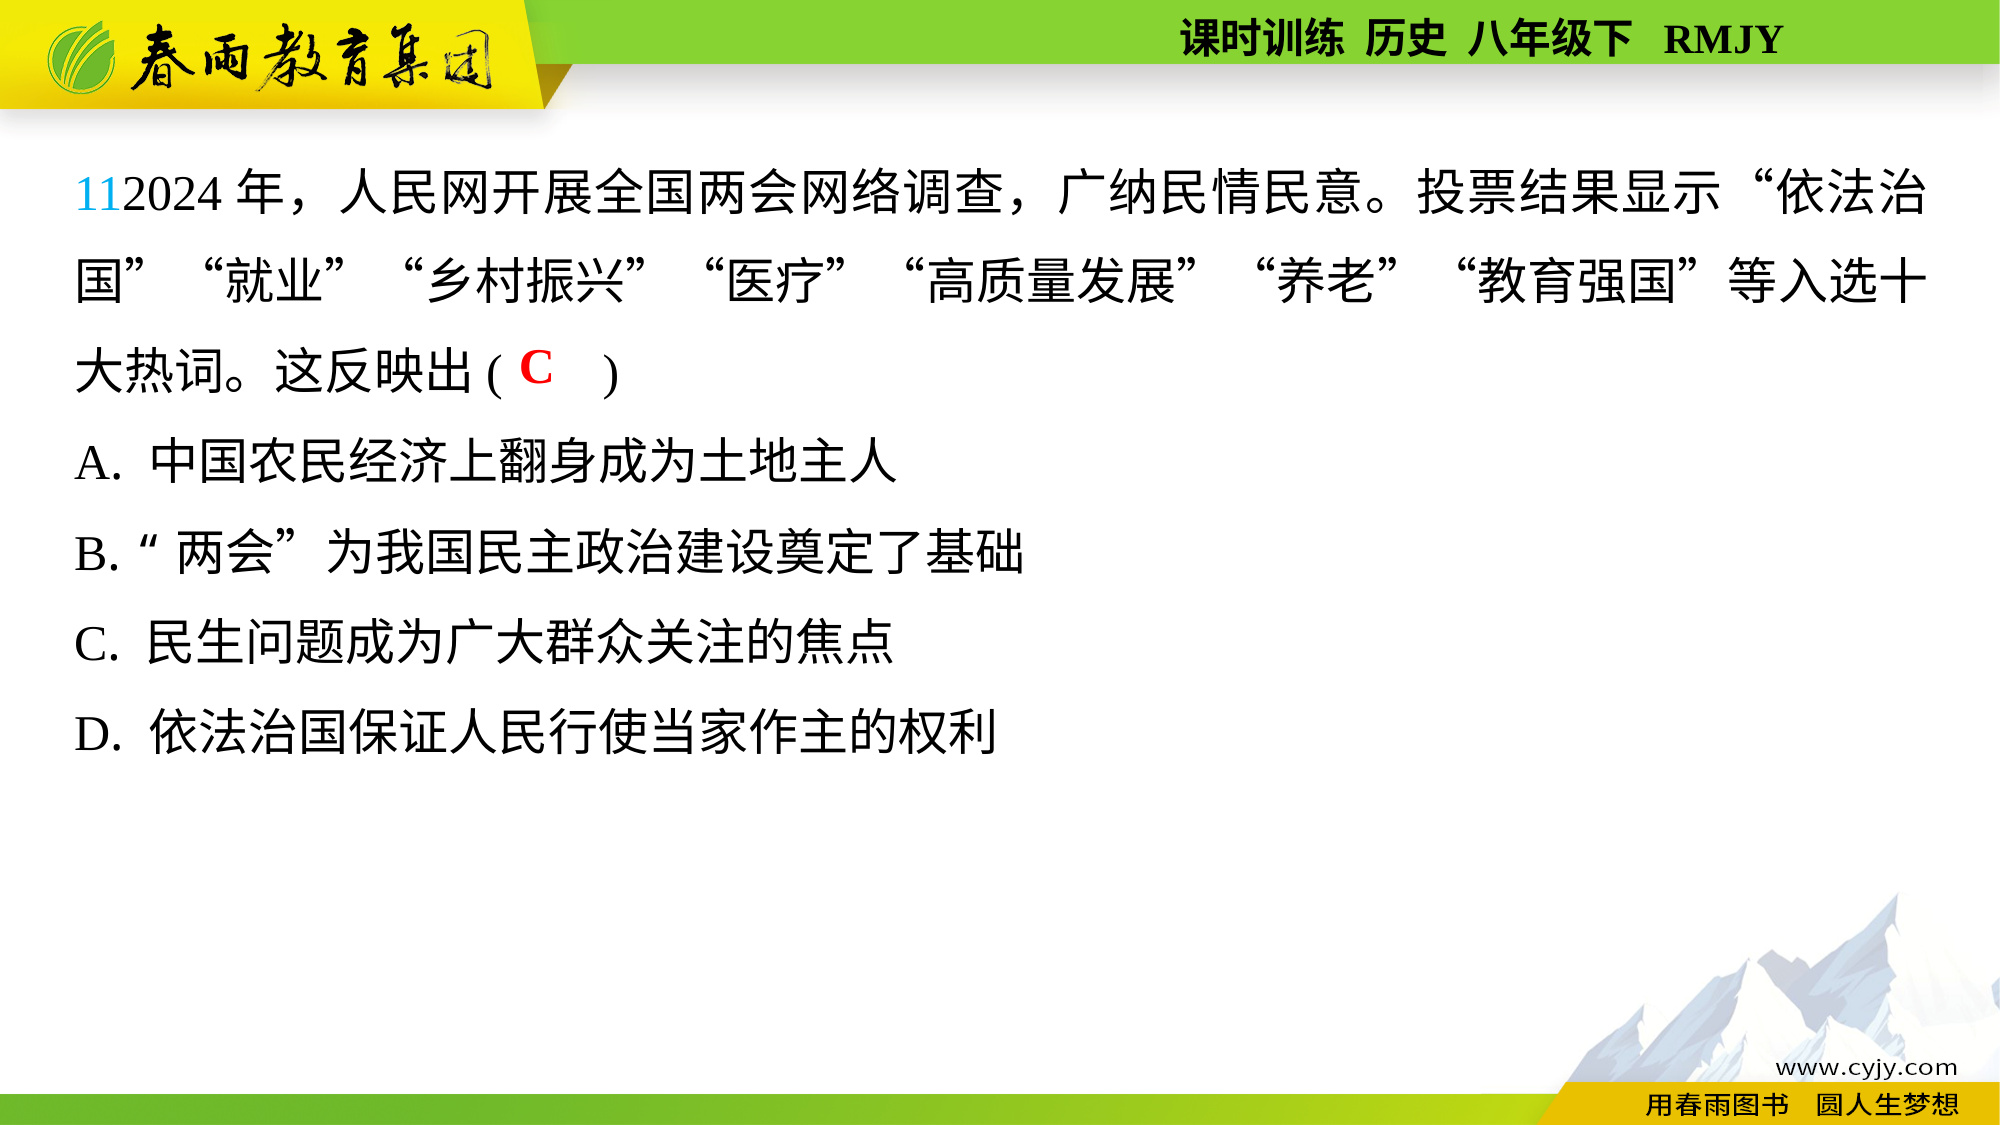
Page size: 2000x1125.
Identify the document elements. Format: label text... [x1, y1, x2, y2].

picture [0, 0, 2000, 1125]
list 112024年，人民网开展全国两会网络调查，广纳民情民意。投票结果显示“依法治国”“就业”“乡村振兴”“医疗”“高质量发展”“养老”“教育强国”等入选十大热词。这反映出( ) A. 中国农民经济上翻身成为土地主人 B. “两会”为我国民主政治建设奠定了基础 C. 民生问题成为广大群众关注的焦点 D. 依法治国保证人民行使当家作主的权利 [59, 122, 1944, 774]
text_box C [504, 326, 570, 401]
